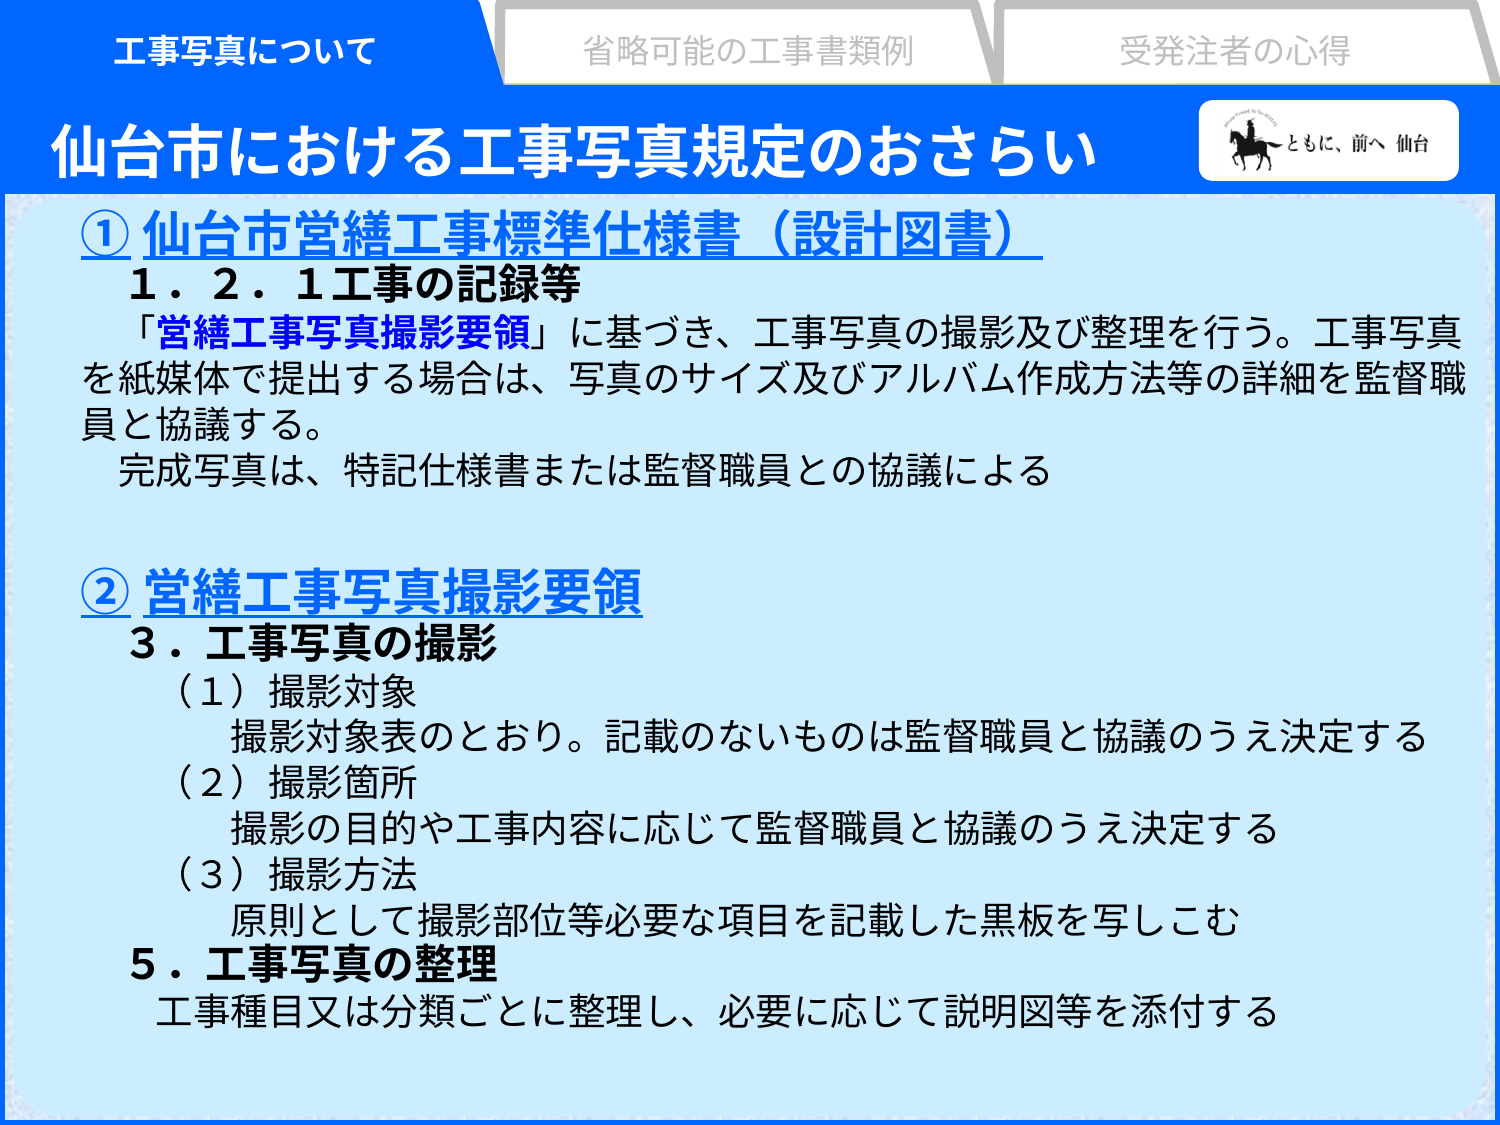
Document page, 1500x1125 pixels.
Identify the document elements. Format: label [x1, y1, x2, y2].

text_box [0, 3, 1500, 1125]
